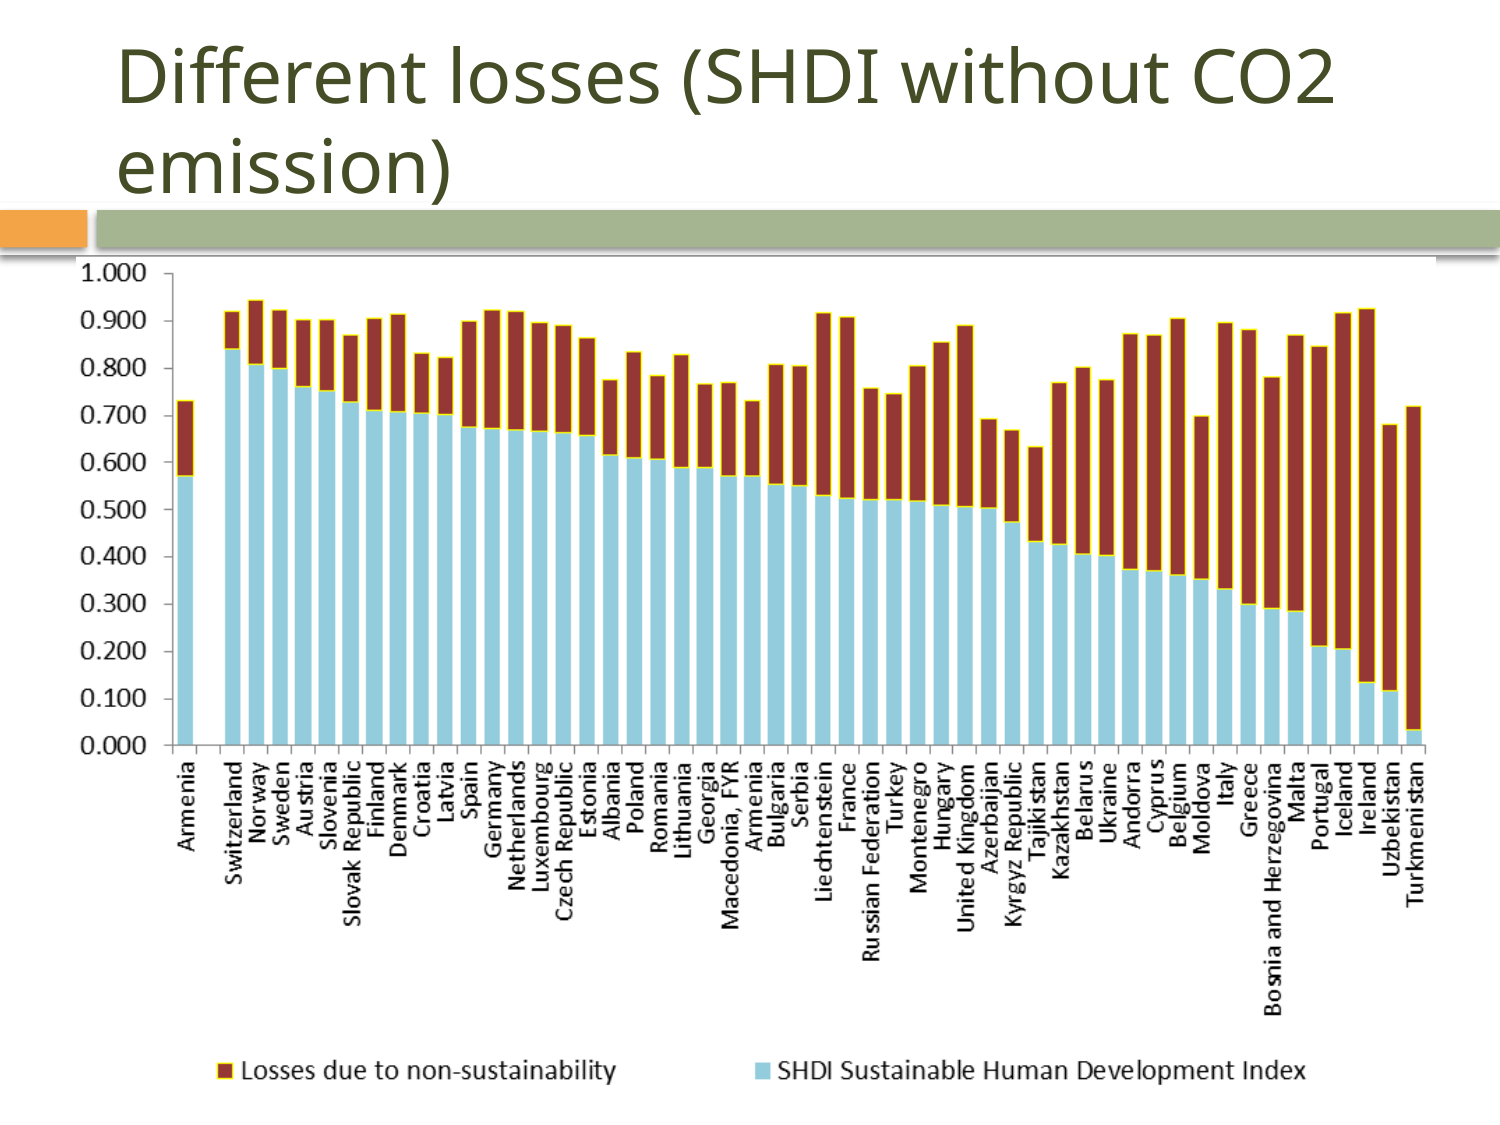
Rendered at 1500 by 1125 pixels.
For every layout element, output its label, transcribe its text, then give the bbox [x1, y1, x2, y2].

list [76, 255, 1436, 1106]
title Different losses (SHDI without CO2 emission) [100, 37, 1471, 200]
